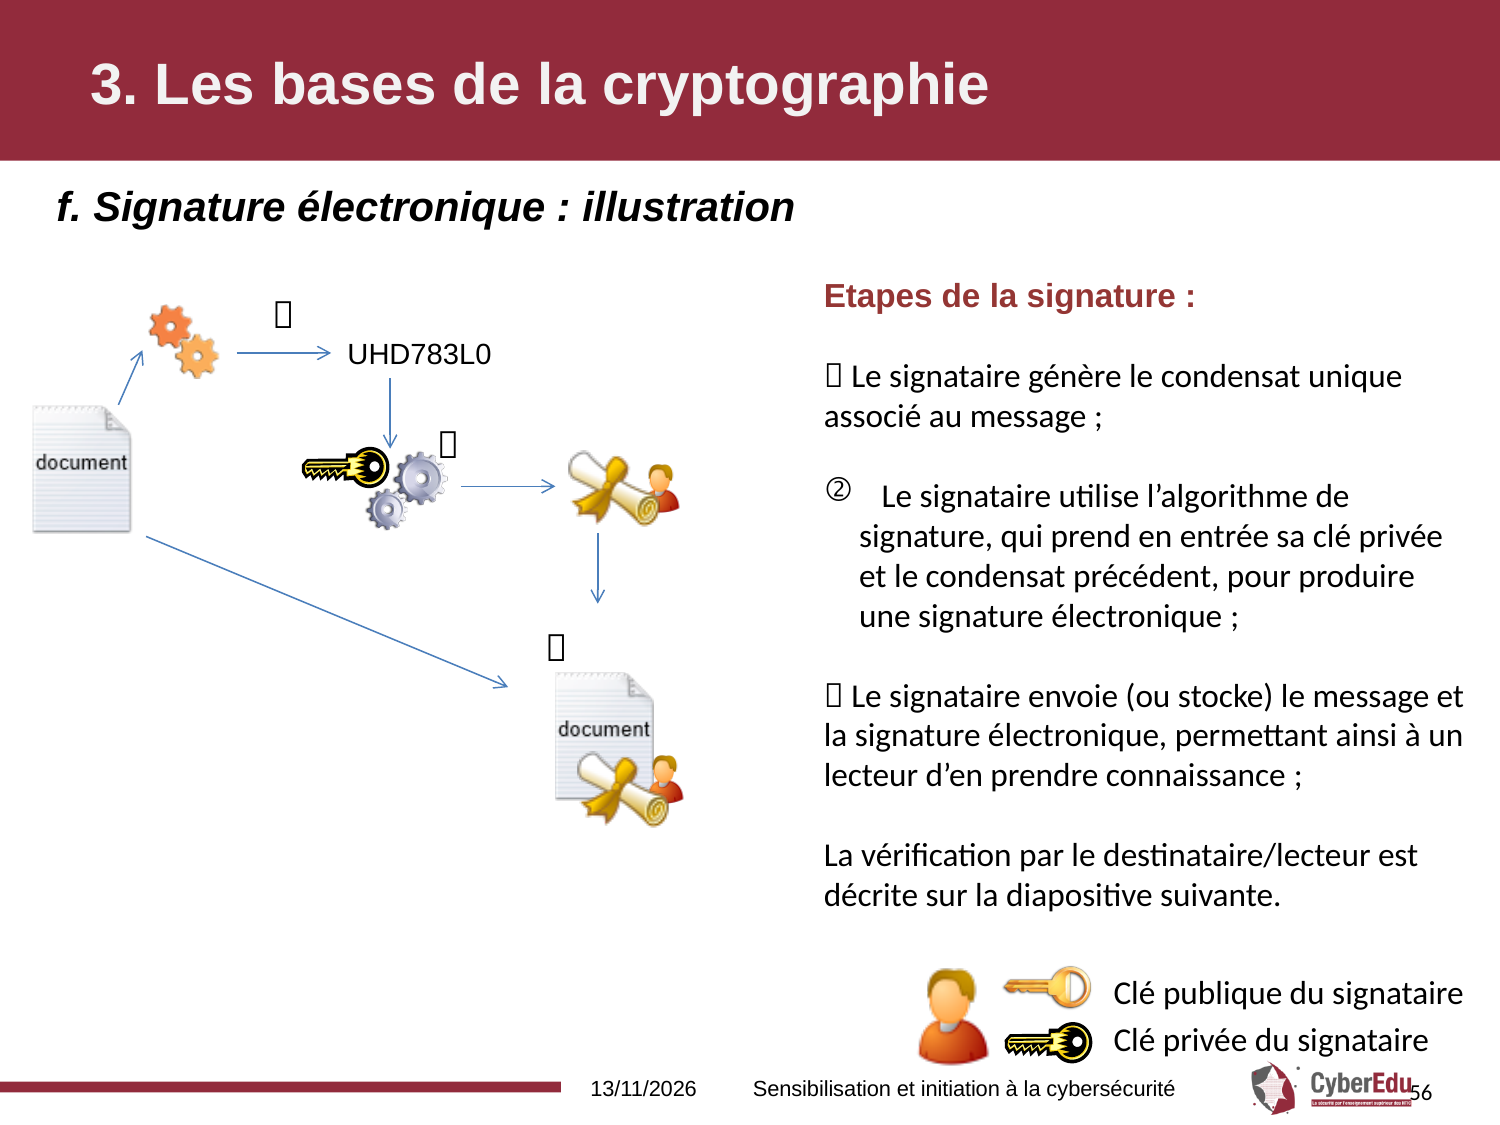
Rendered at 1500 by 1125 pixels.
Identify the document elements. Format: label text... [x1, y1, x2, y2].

text_box Clé privée du signataire [1098, 1011, 1483, 1067]
text_box  [257, 283, 310, 344]
title 3. Les bases de la cryptographie [75, 1, 1425, 161]
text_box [145, 536, 509, 688]
picture [17, 404, 147, 534]
text_box Clé publique du signataire [1098, 964, 1483, 1011]
picture [303, 438, 449, 534]
footer Sensibilisation et initiation à la cybersécurité [738, 1057, 1236, 1118]
picture [1246, 1067, 1412, 1115]
picture [903, 940, 1096, 1068]
text_box  [422, 414, 475, 474]
text_box  [530, 617, 583, 677]
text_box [555, 671, 692, 838]
text_box UHD783L0 [332, 327, 507, 378]
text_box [118, 349, 143, 406]
picture [147, 304, 222, 379]
text_box Etapes de la signature :  Le signataire génère le condensat unique associé au message ; Le signataire utilise l’algorithme de signature, qui prend en entrée sa clé privée et le condensat précédent, pour produire une signature électronique ;  Le signataire envoie (ou stocke) le message et la signature électronique, permettant ainsi à un lecteur d’en prendre connaissance ; La vérification par le destinataire/lecteur est décrite sur la diapositive suivante. [809, 267, 1483, 921]
text_box f. Signature électronique : illustration [41, 172, 1471, 268]
picture [567, 441, 688, 537]
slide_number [561, 1057, 727, 1118]
